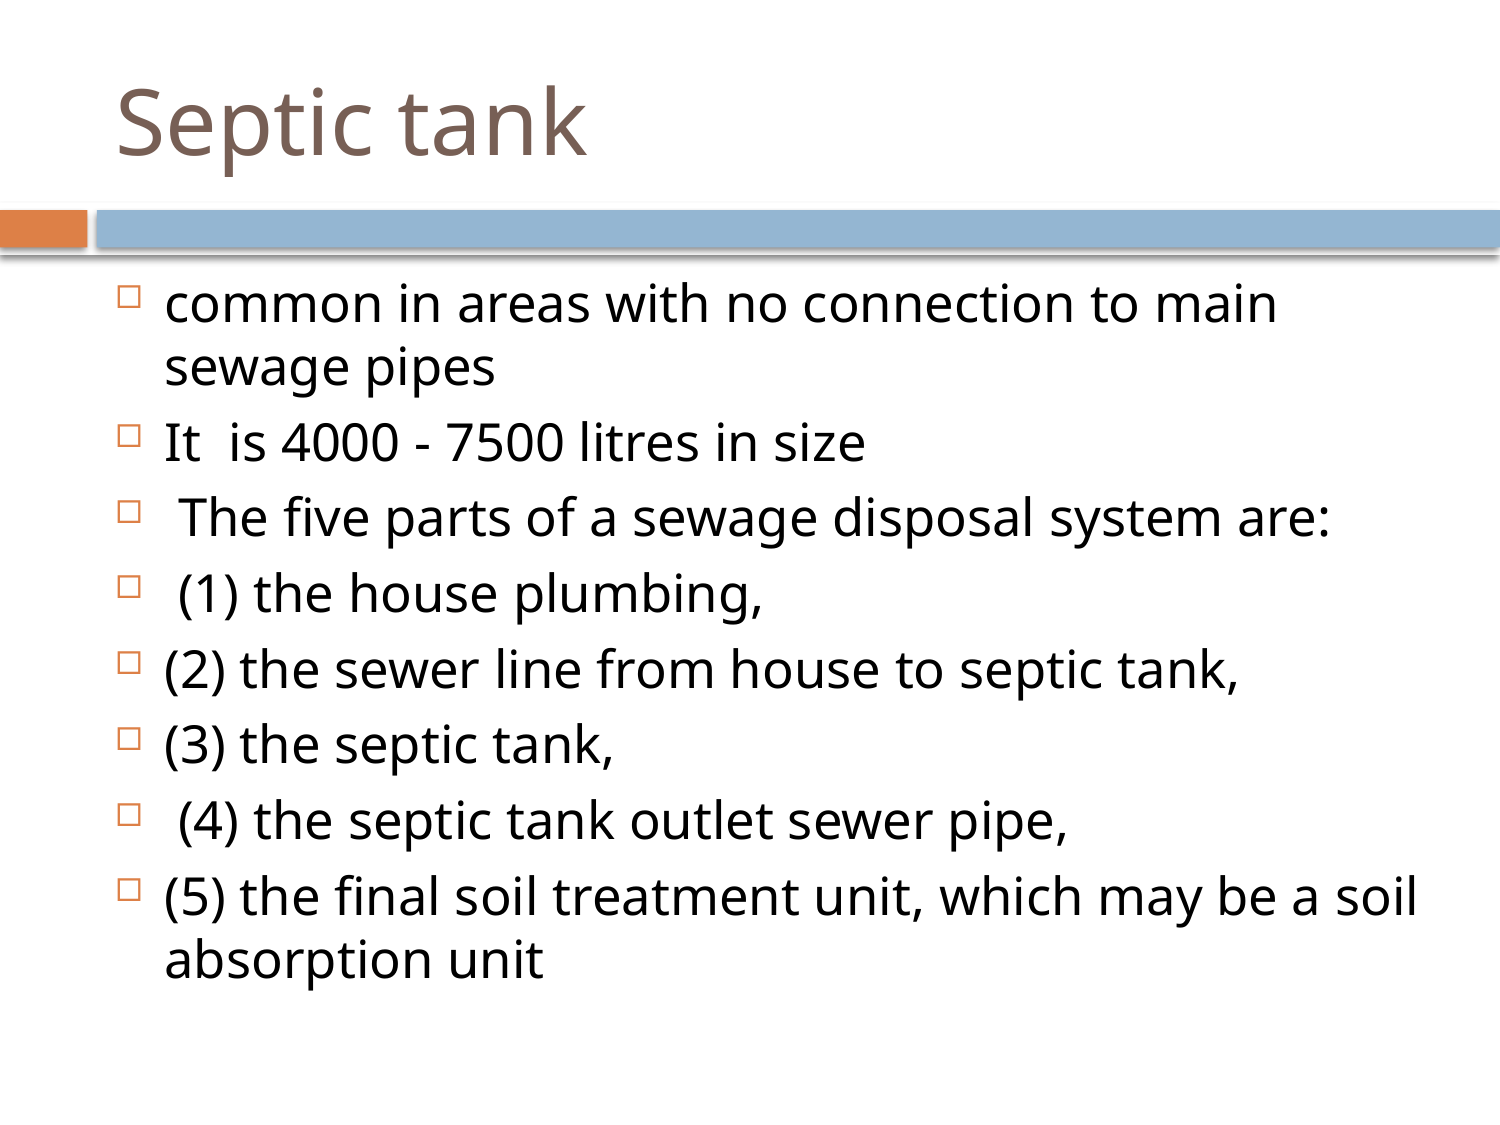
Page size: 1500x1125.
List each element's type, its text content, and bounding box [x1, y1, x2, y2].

list common in areas with no connection to main sewage pipes It is 4000 - 7500 litres in size The five parts of a sewage disposal system are: (1) the house plumbing, (2) the sewer line from house to septic tank, (3) the septic tank, (4) the septic tank outlet sewer pipe, (5) the final soil treatment unit, which may be a soil absorption unit [100, 262, 1438, 1000]
title Septic tank [100, 37, 1438, 200]
